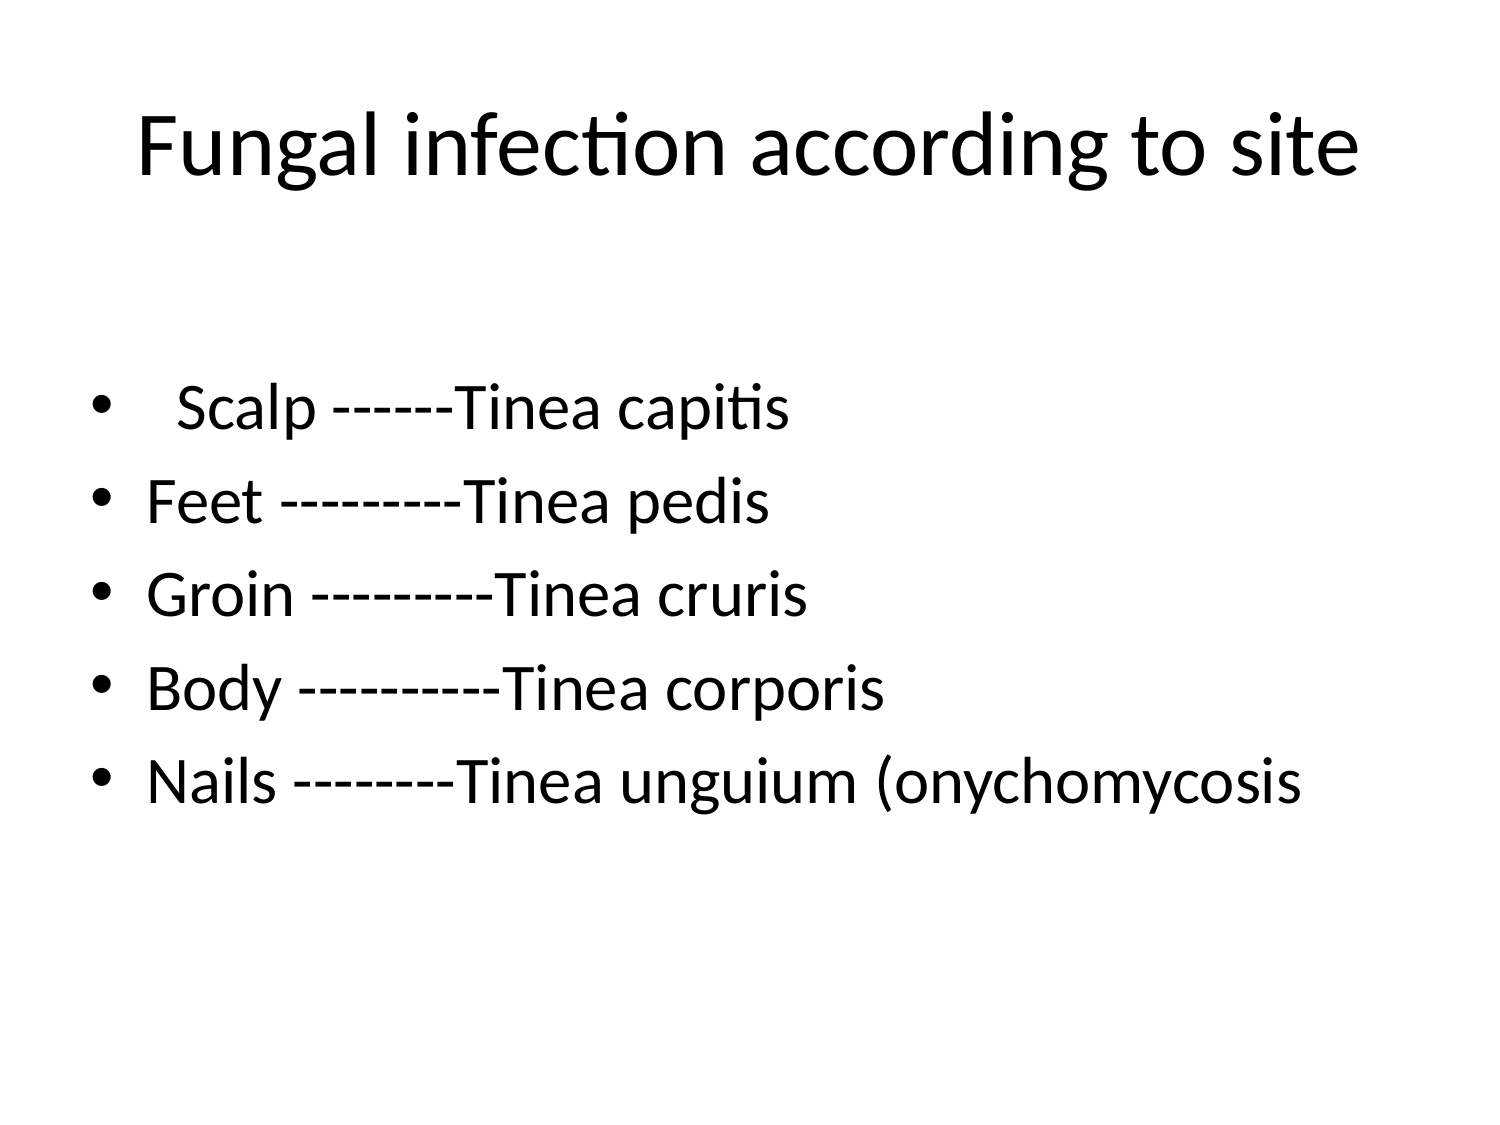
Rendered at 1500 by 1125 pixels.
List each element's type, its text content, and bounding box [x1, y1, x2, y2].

title Fungal infection according to site [75, 45, 1425, 233]
list Scalp ------Tinea capitis Feet ---------Tinea pedis Groin ---------Tinea cruris Body ----------Tinea corporis Nails --------Tinea unguium (onychomycosis [75, 262, 1425, 1005]
